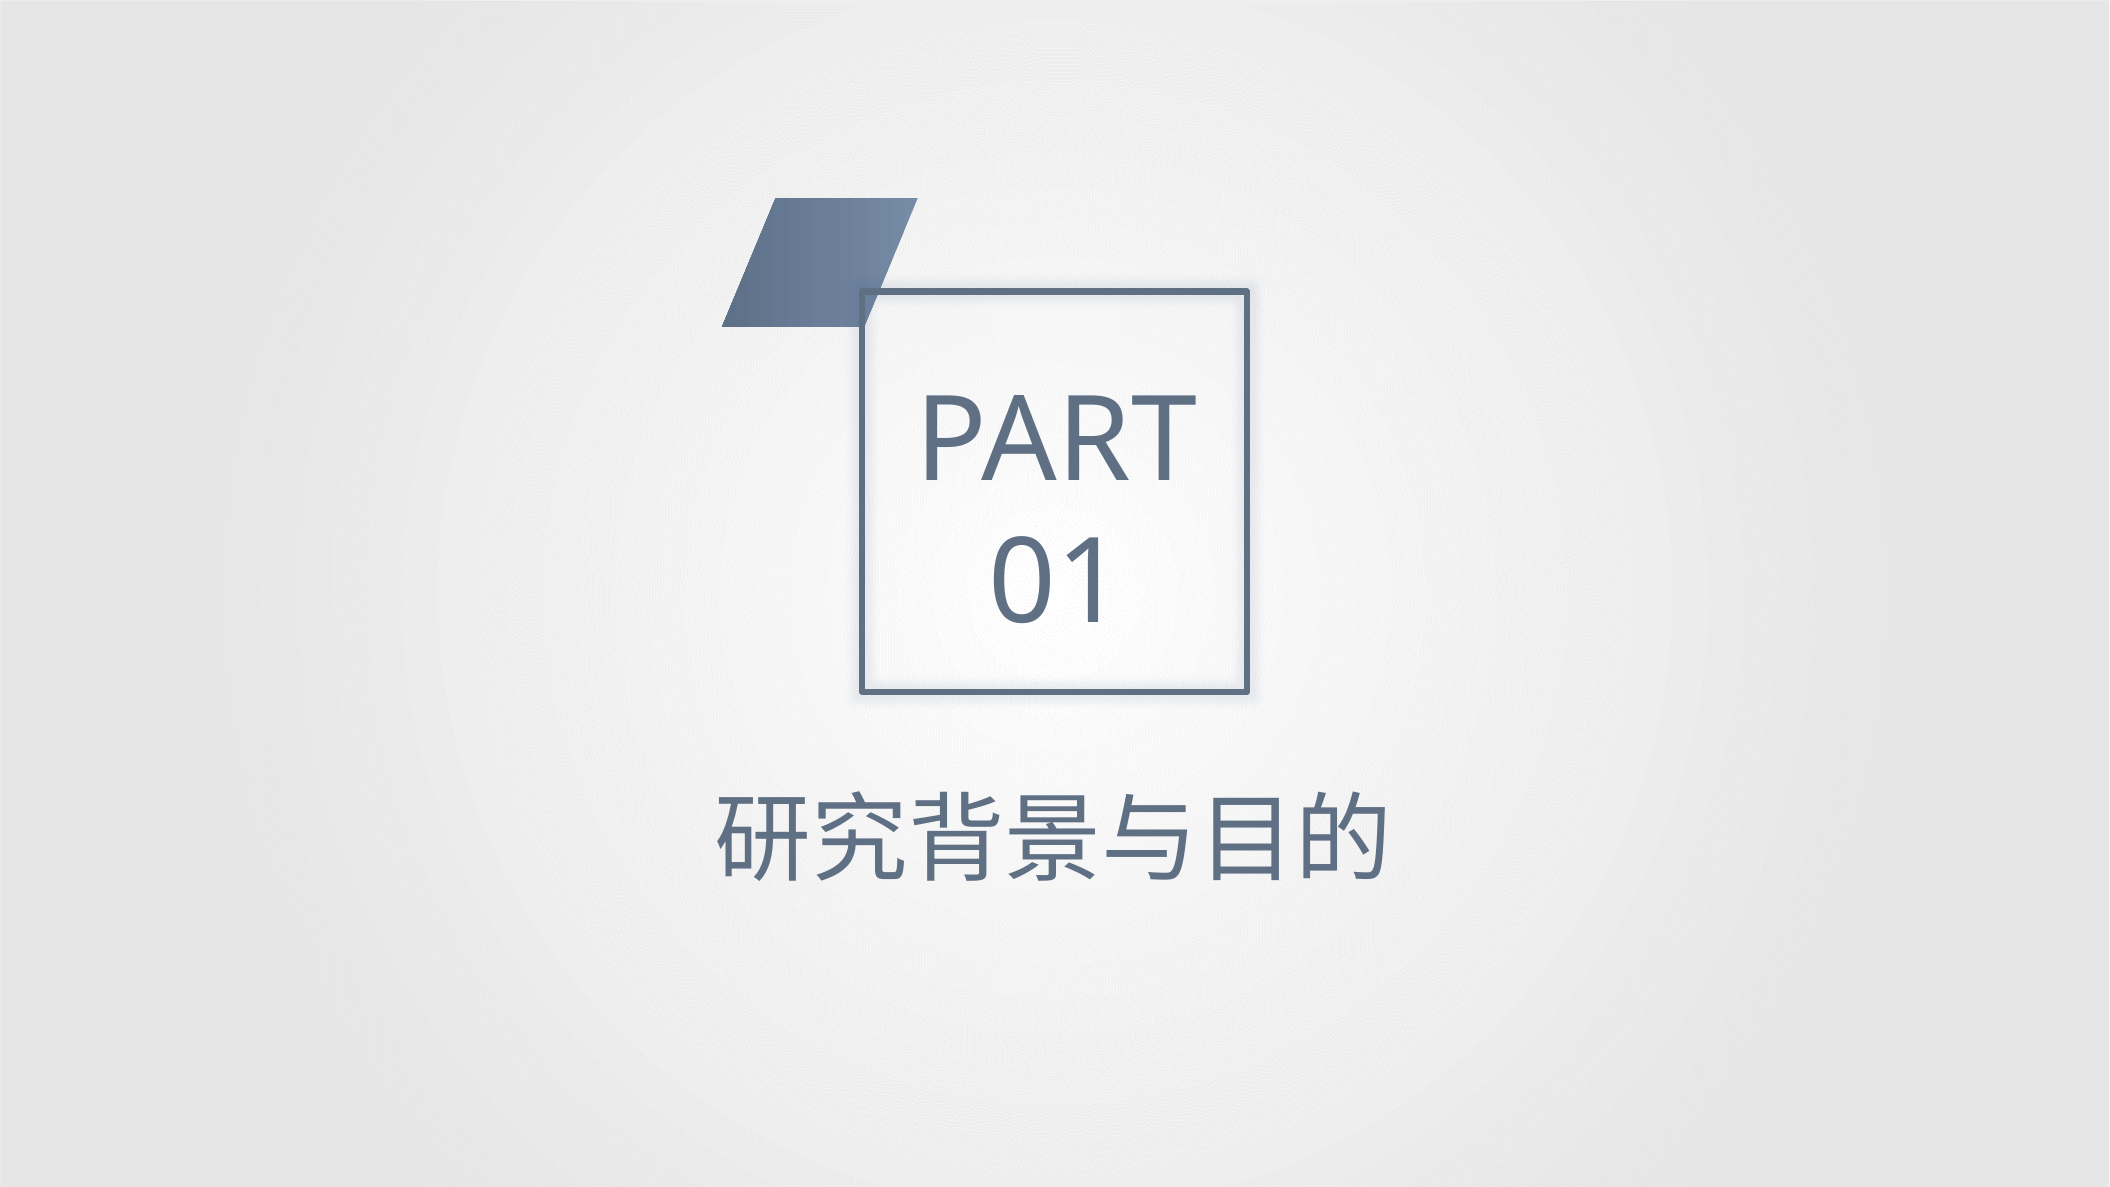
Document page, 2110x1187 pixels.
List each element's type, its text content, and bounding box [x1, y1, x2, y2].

text_box [721, 198, 918, 328]
text_box [862, 291, 1247, 692]
picture [0, 0, 2110, 1187]
text_box 研究背景与目的 [700, 769, 1407, 901]
